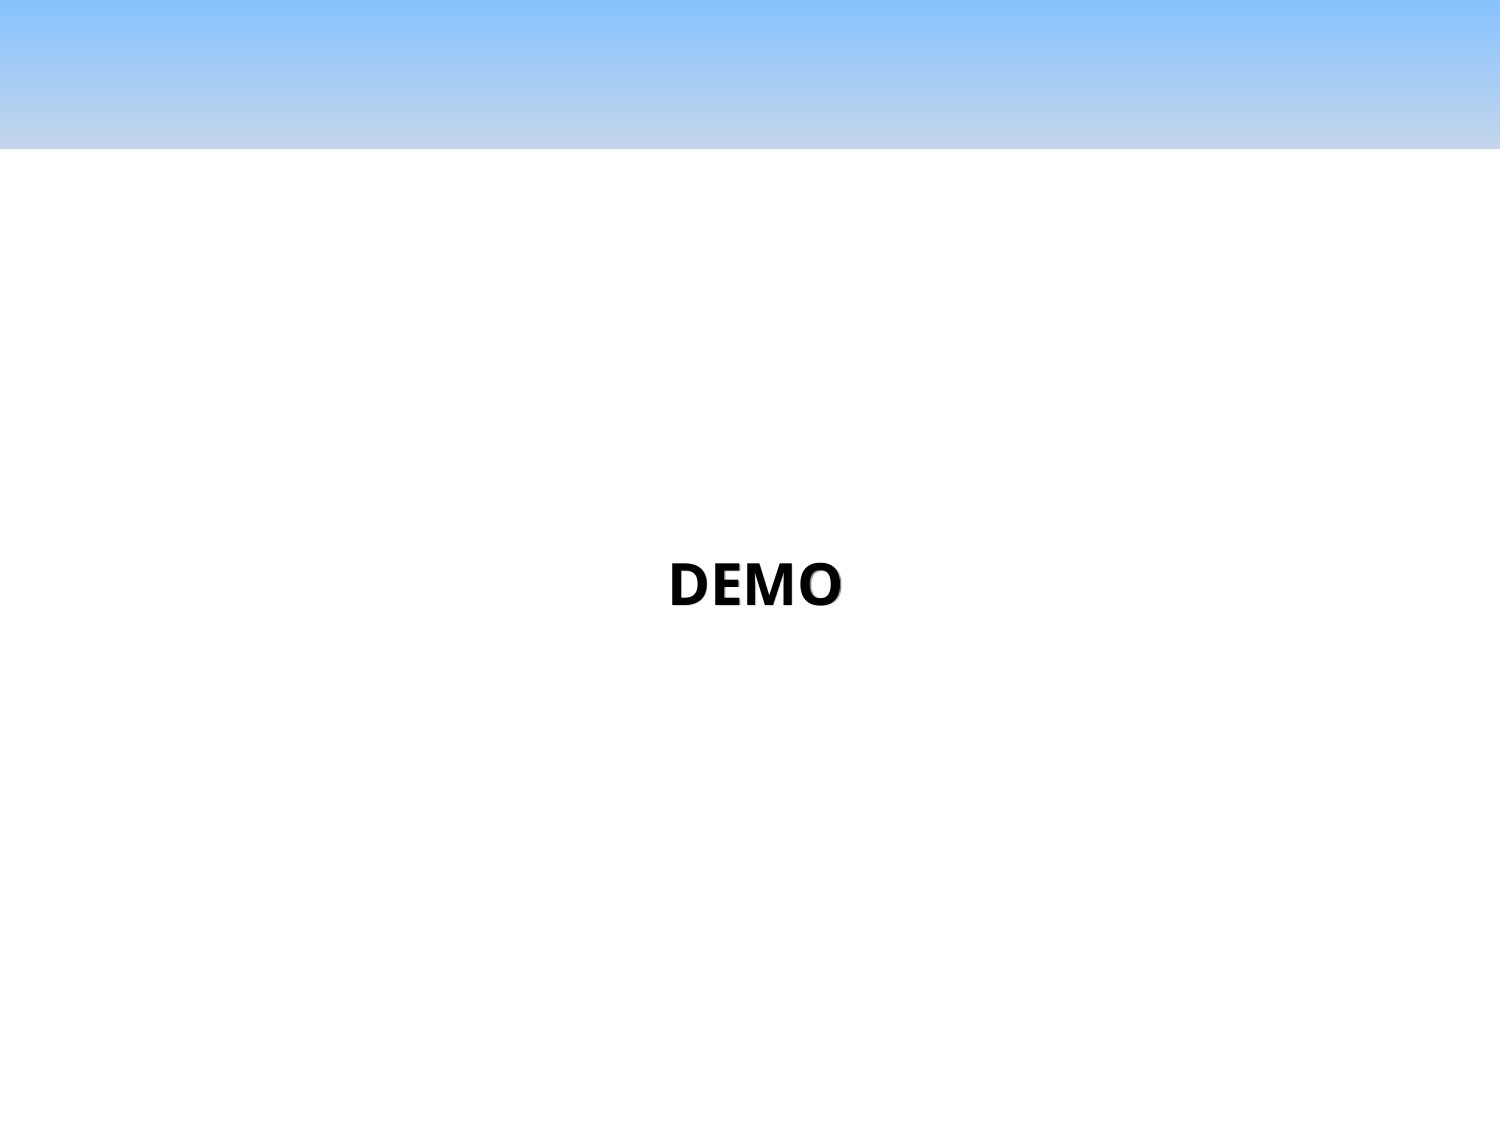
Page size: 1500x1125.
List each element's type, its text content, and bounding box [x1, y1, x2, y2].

title DEMO [118, 538, 1394, 658]
